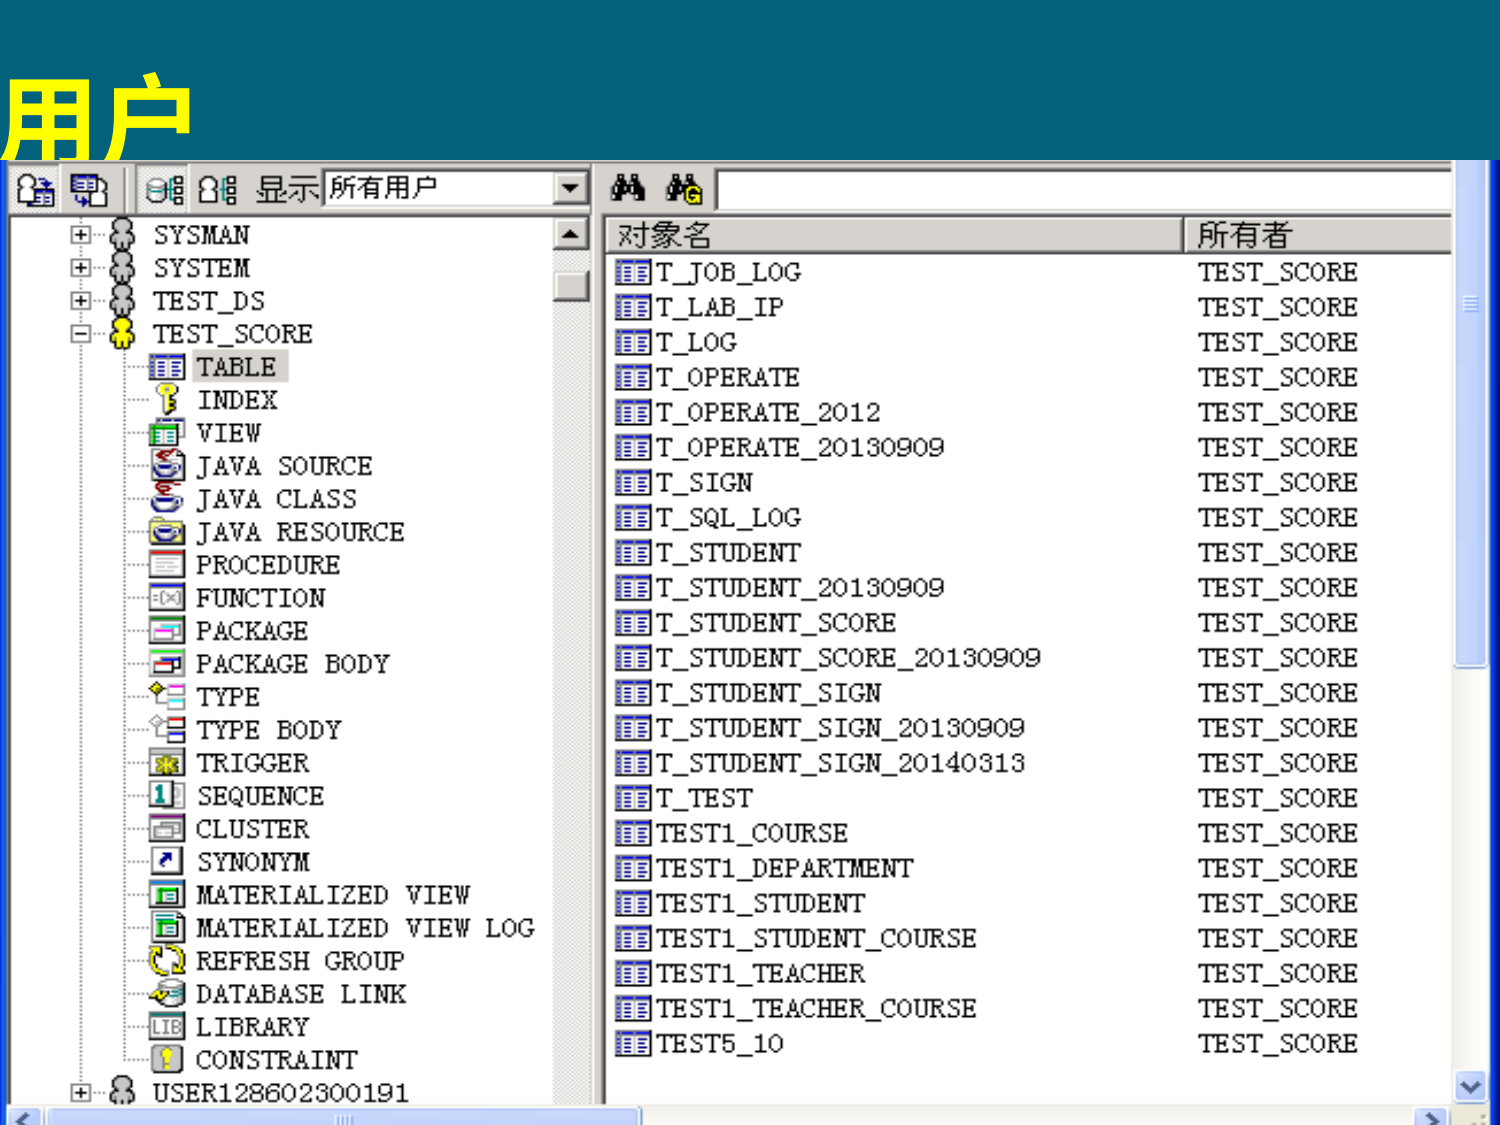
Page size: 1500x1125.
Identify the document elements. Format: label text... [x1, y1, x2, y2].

picture [0, 160, 1500, 1125]
text_box 用户 [0, 5, 1346, 160]
